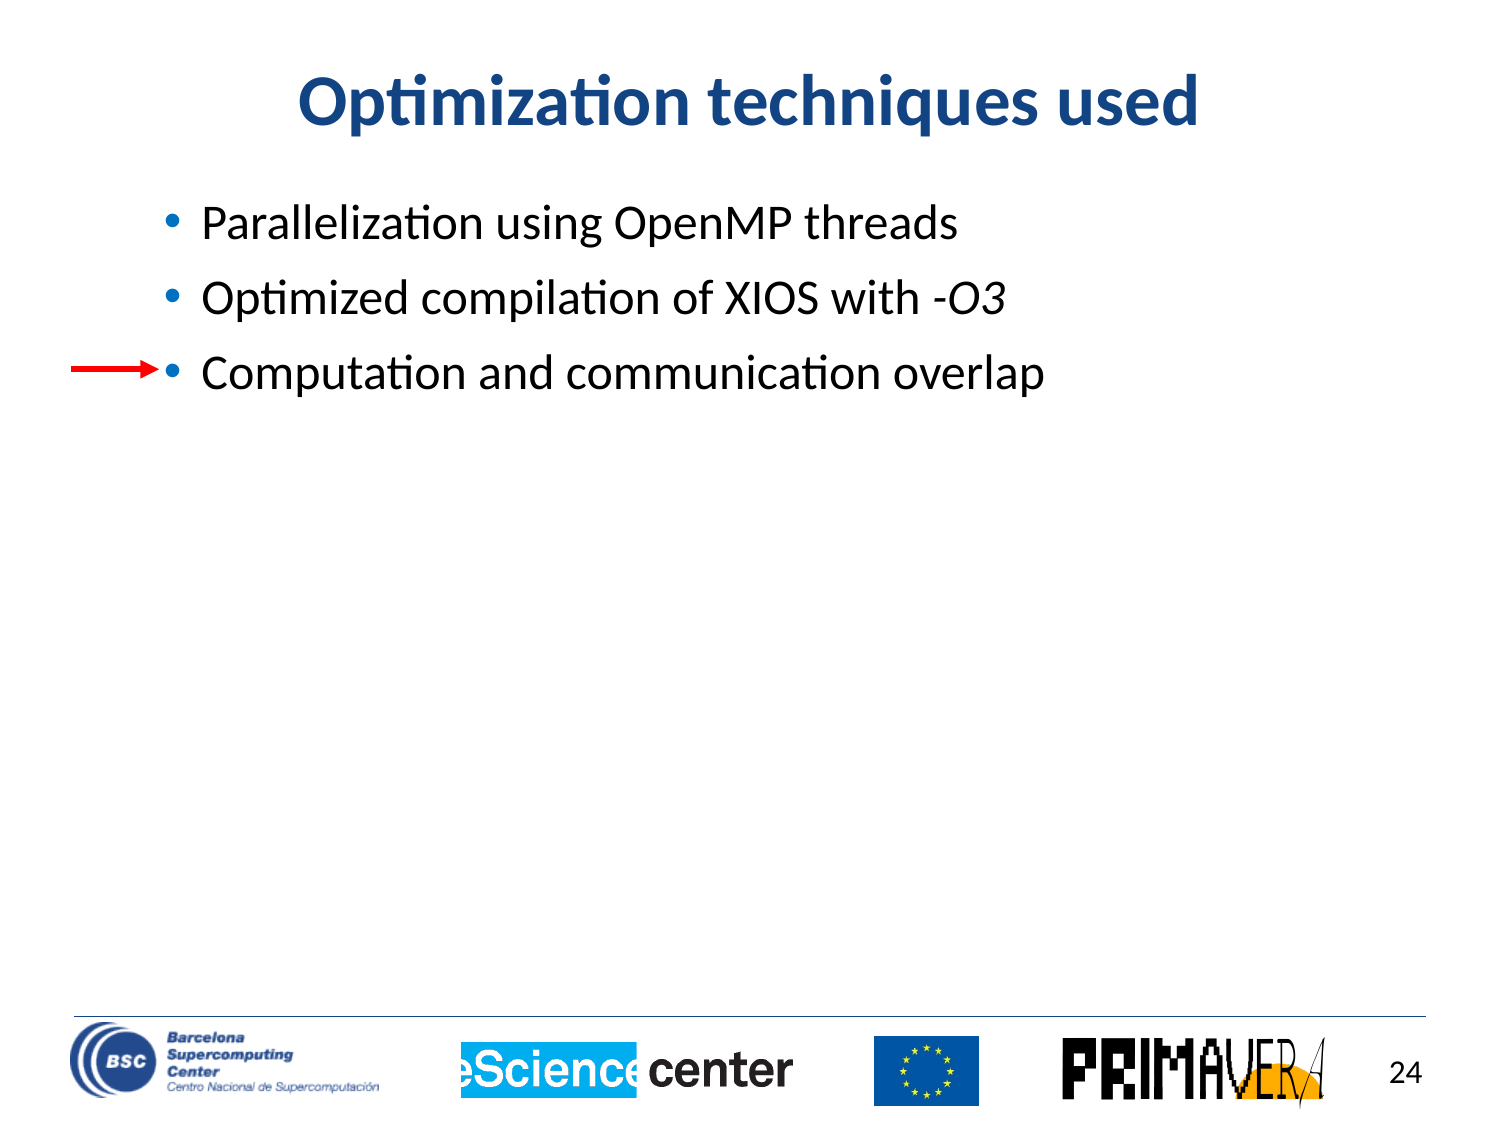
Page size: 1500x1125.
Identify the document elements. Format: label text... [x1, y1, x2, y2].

title Optimization techniques used [192, 45, 1308, 159]
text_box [73, 1016, 1438, 1109]
list Parallelization using OpenMP threads Optimized compilation of XIOS with -O3 Computation and communication overlap [140, 166, 1360, 1006]
